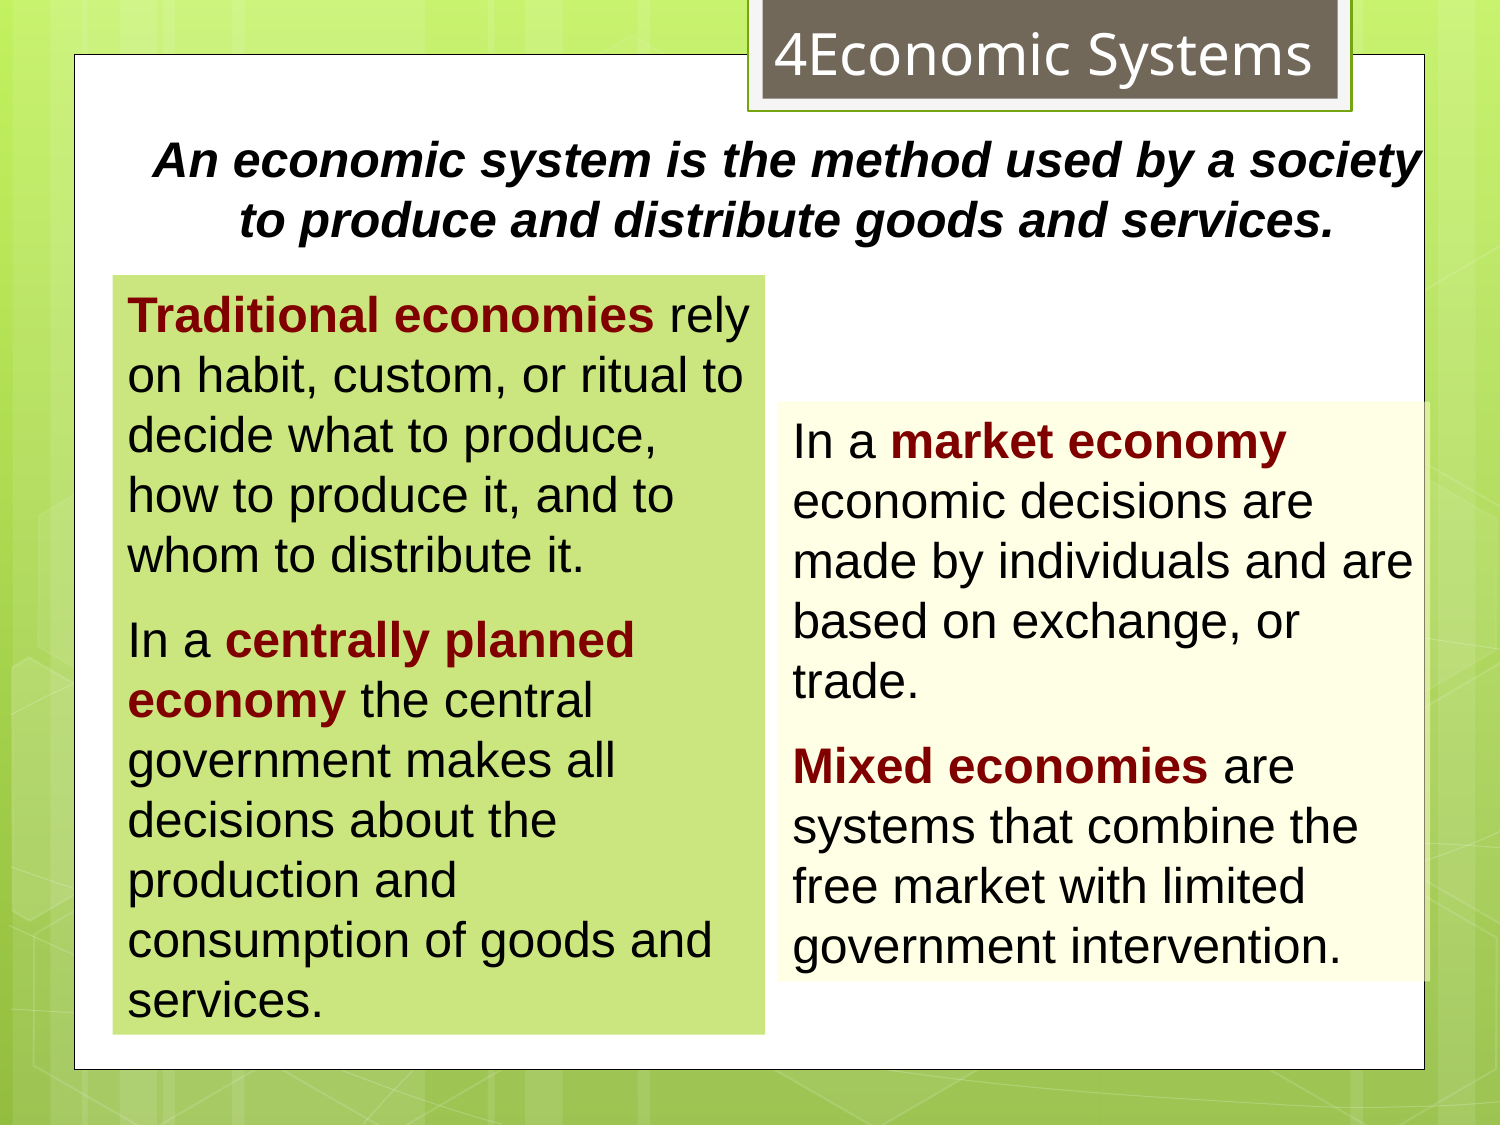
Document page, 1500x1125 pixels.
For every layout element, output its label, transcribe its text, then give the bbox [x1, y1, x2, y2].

text_box 4Economic Systems [699, 0, 1388, 109]
text_box Traditional economies rely on habit, custom, or ritual to decide what to produce, how to produce it, and to whom to distribute it. In a centrally planned economy the central government makes all decisions about the production and consumption of goods and services. [112, 275, 766, 1035]
text_box In a market economy economic decisions are made by individuals and are based on exchange, or trade. Mixed economies are systems that combine the free market with limited government intervention. [777, 401, 1431, 982]
text_box An economic system is the method used by a society to produce and distribute goods and services. [0, 112, 1500, 263]
